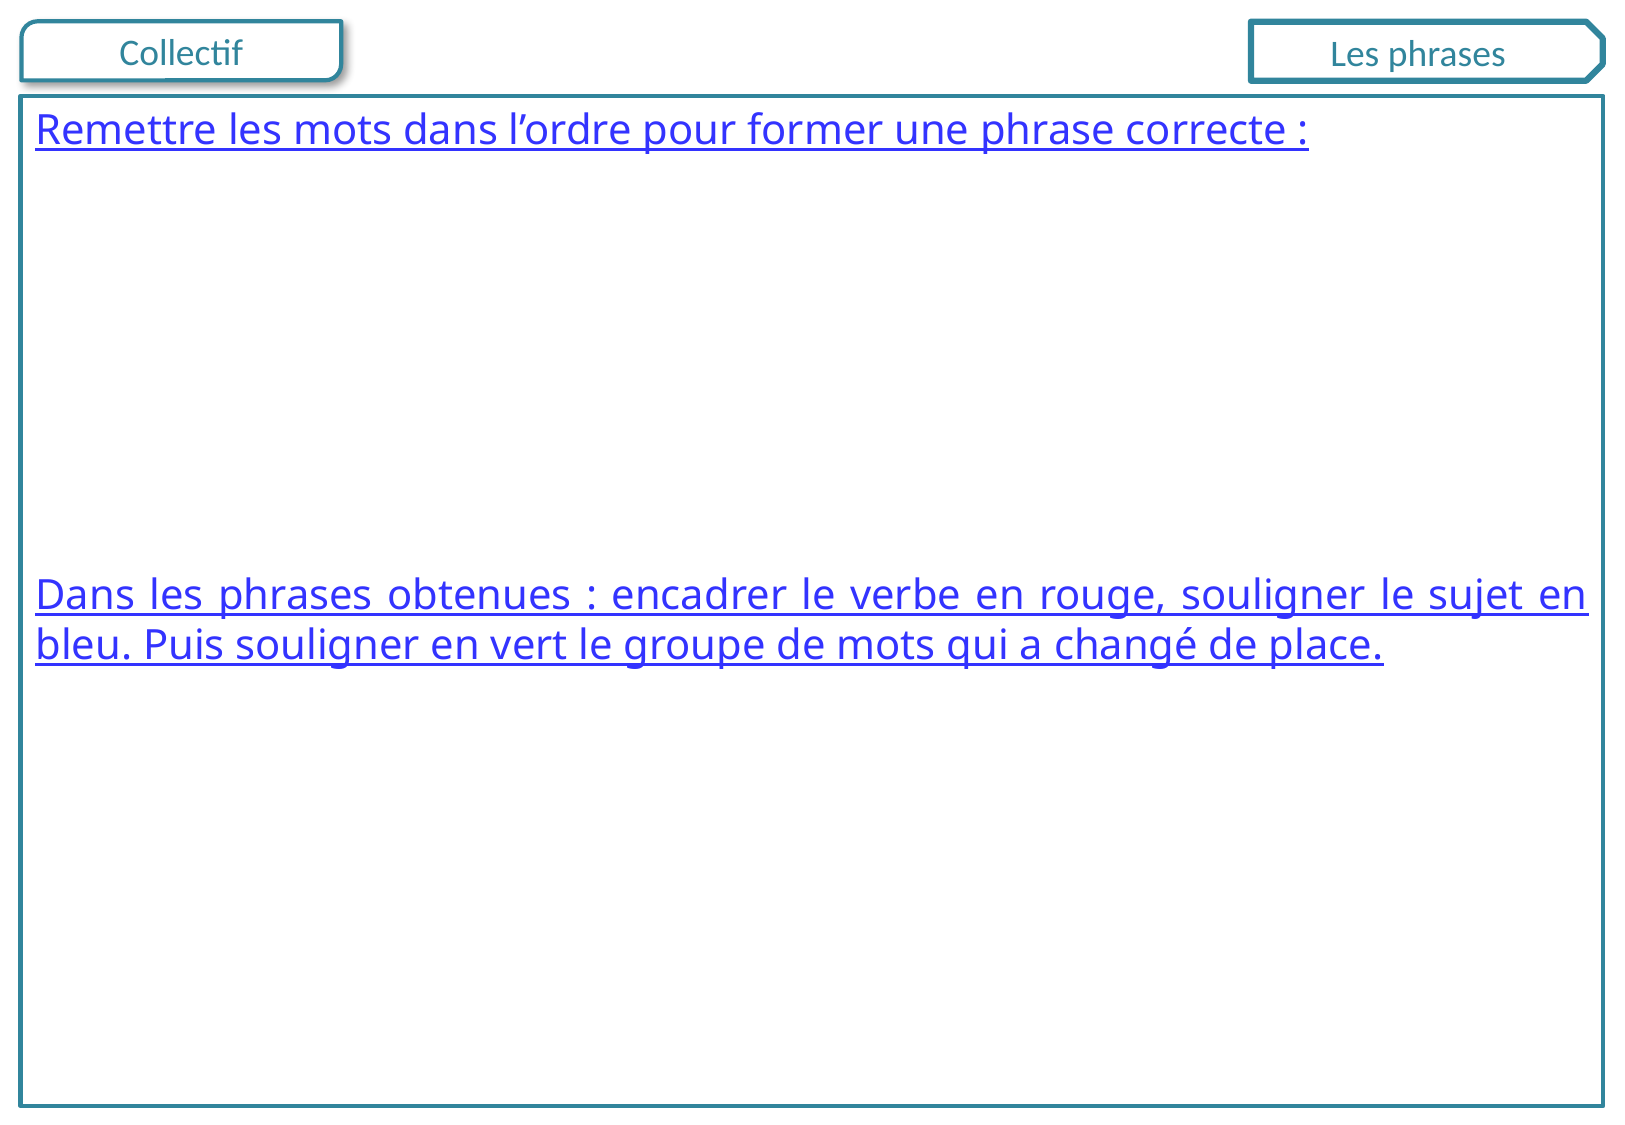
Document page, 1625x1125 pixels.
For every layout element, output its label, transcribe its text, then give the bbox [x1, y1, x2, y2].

list Les phrases [1251, 21, 1585, 81]
list Remettre les mots dans l’ordre pour former une phrase correcte : Dans les phrases obtenues : encadrer le verbe en rouge, souligner le sujet en bleu. Puis souligner en vert le groupe de mots qui a changé de place. [18, 94, 1605, 1108]
